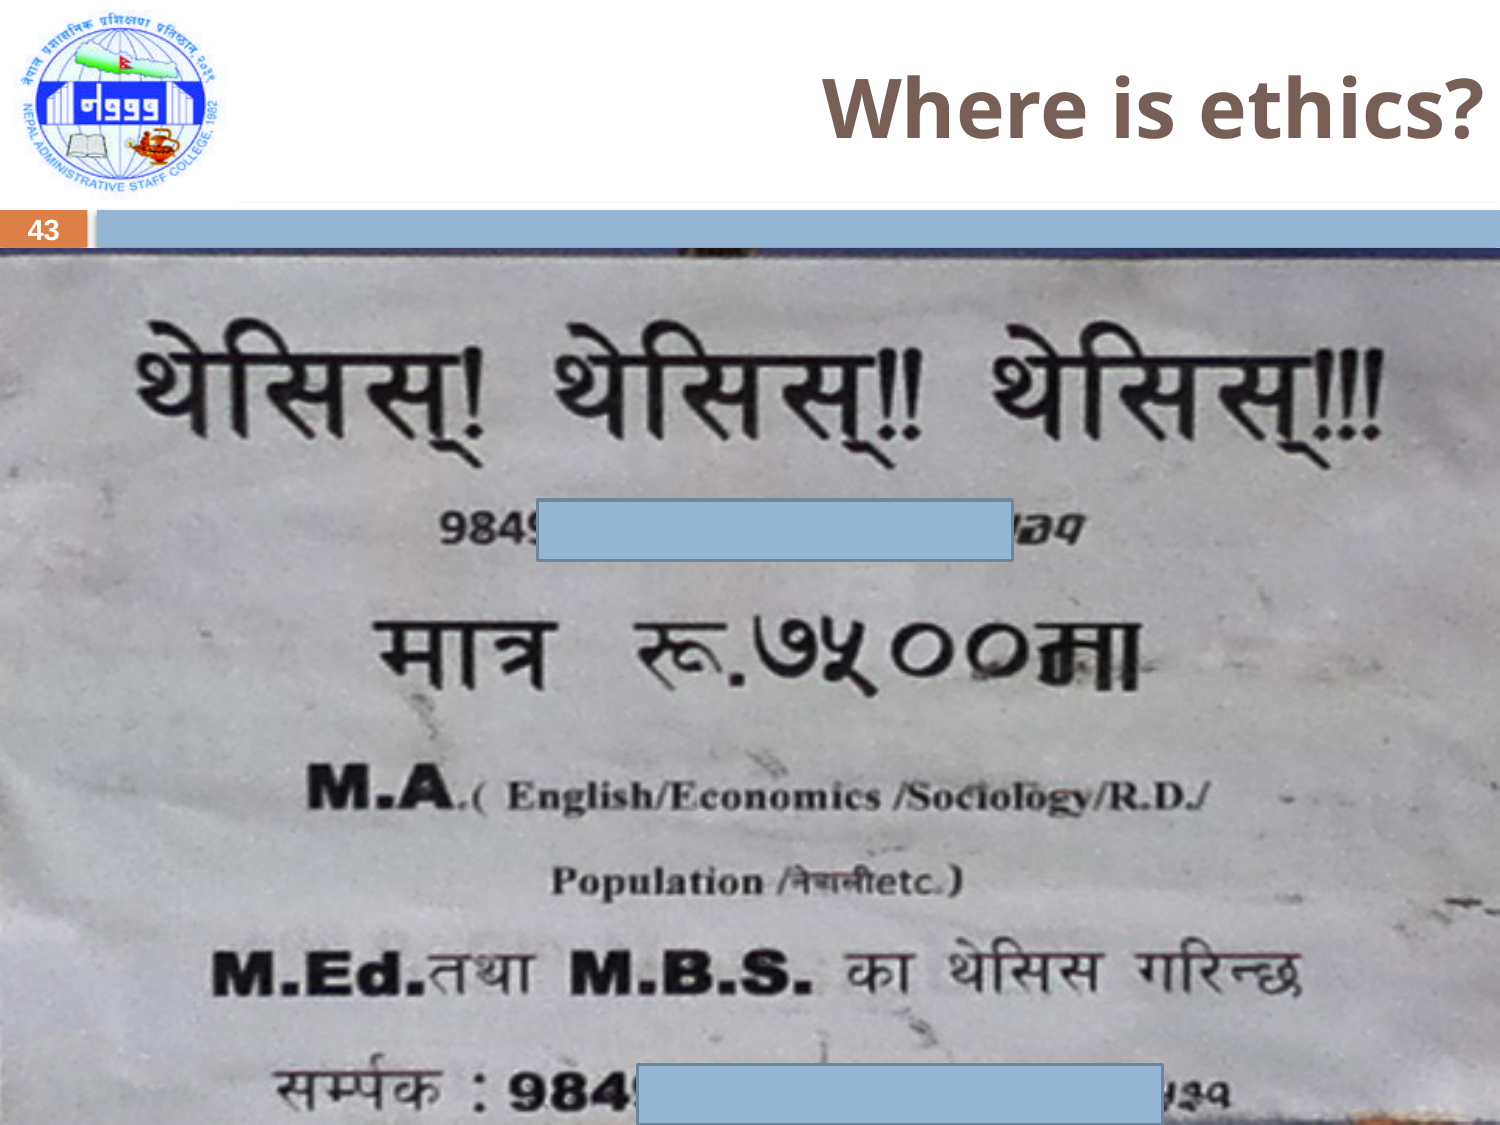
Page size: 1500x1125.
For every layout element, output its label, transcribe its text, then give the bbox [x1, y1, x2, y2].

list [0, 248, 1500, 1125]
slide_number 43 [0, 208, 88, 248]
picture [1, 0, 236, 208]
text_box Where is ethics? [262, 50, 1500, 163]
